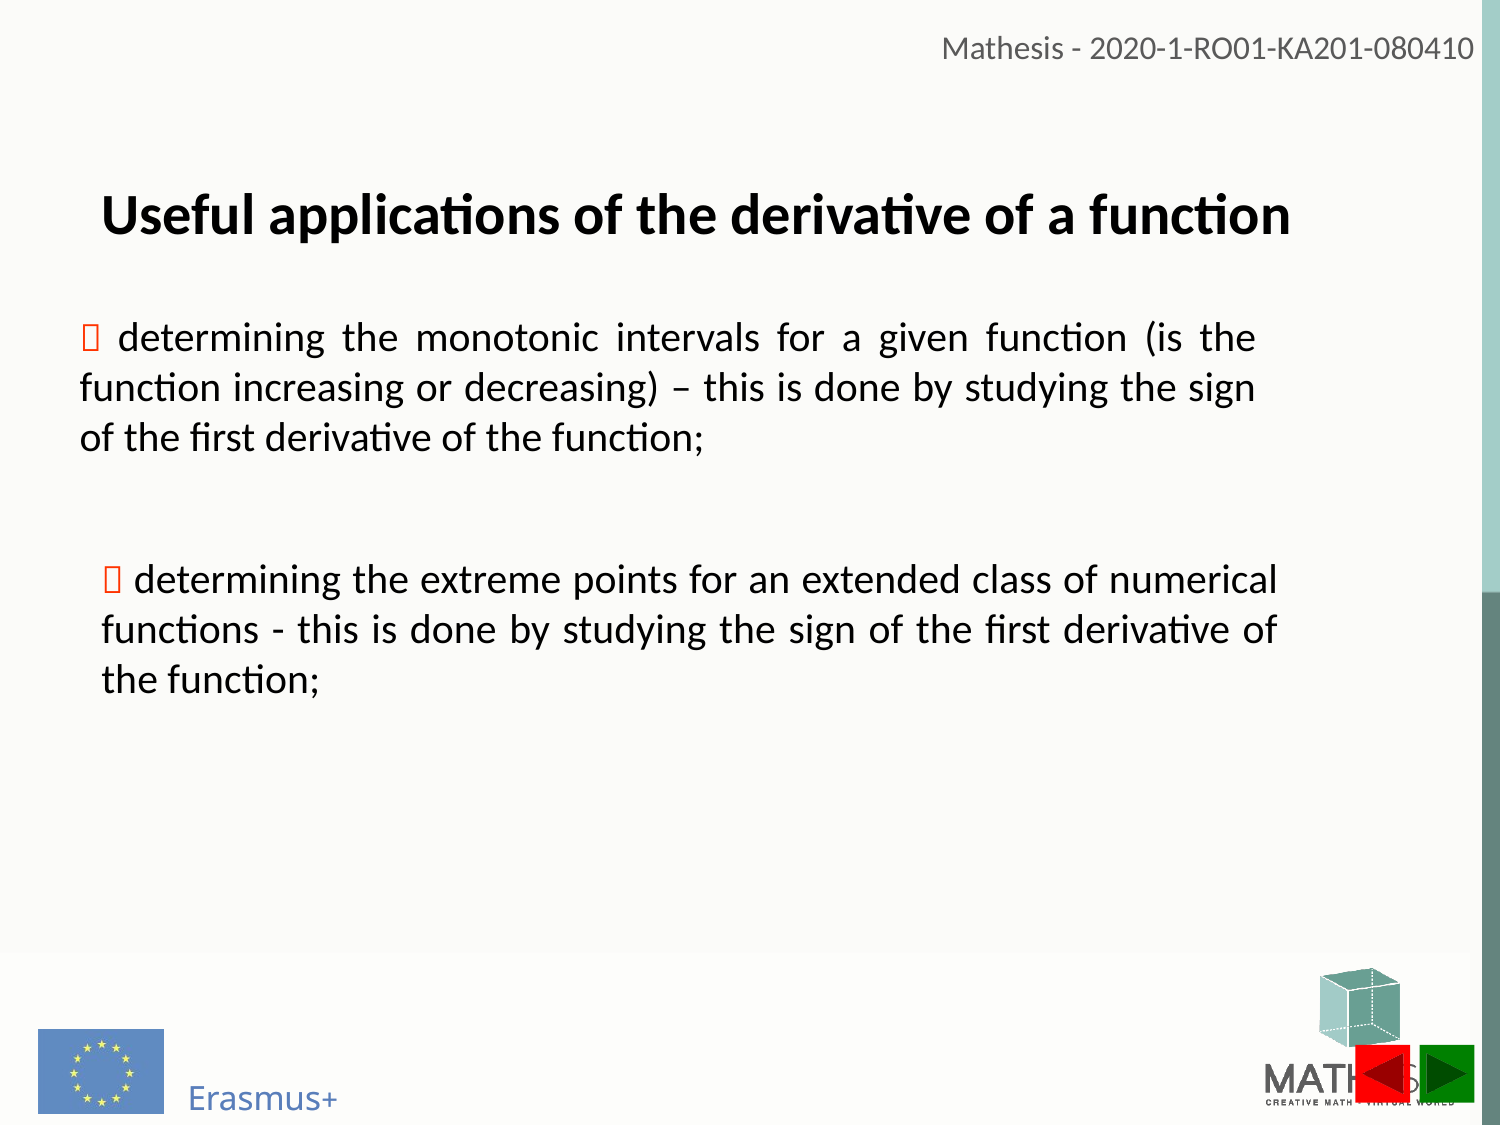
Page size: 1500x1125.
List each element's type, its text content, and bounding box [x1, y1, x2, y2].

text_box [1355, 1044, 1411, 1103]
text_box Useful applications of the derivative of a function [35, 158, 1358, 265]
text_box  determining the extreme points for an extended class of numerical functions - this is done by studying the sign of the first derivative of the function; [86, 544, 1294, 709]
text_box  determining the monotonic intervals for a given function (is the function increasing or decreasing) – this is done by studying the sign of the first derivative of the function; [64, 302, 1272, 468]
text_box [1419, 1044, 1475, 1103]
